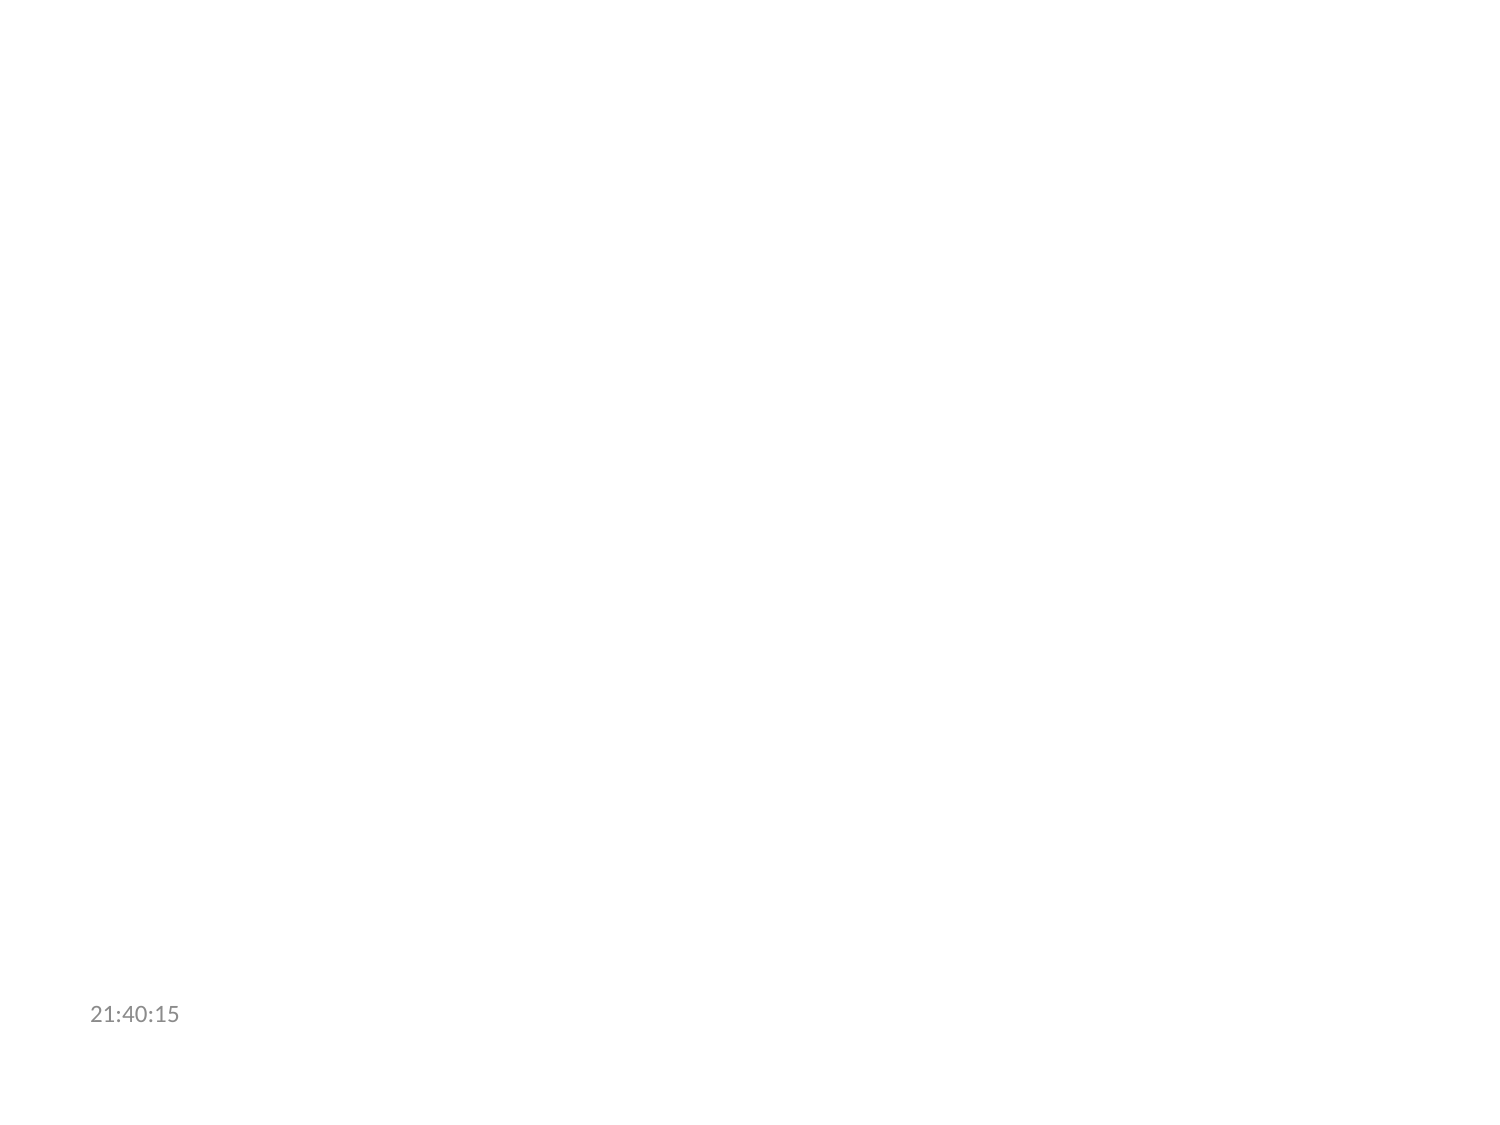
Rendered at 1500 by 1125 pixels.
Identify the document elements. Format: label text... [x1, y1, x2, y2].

text_box 15:35:09 [75, 982, 425, 1043]
